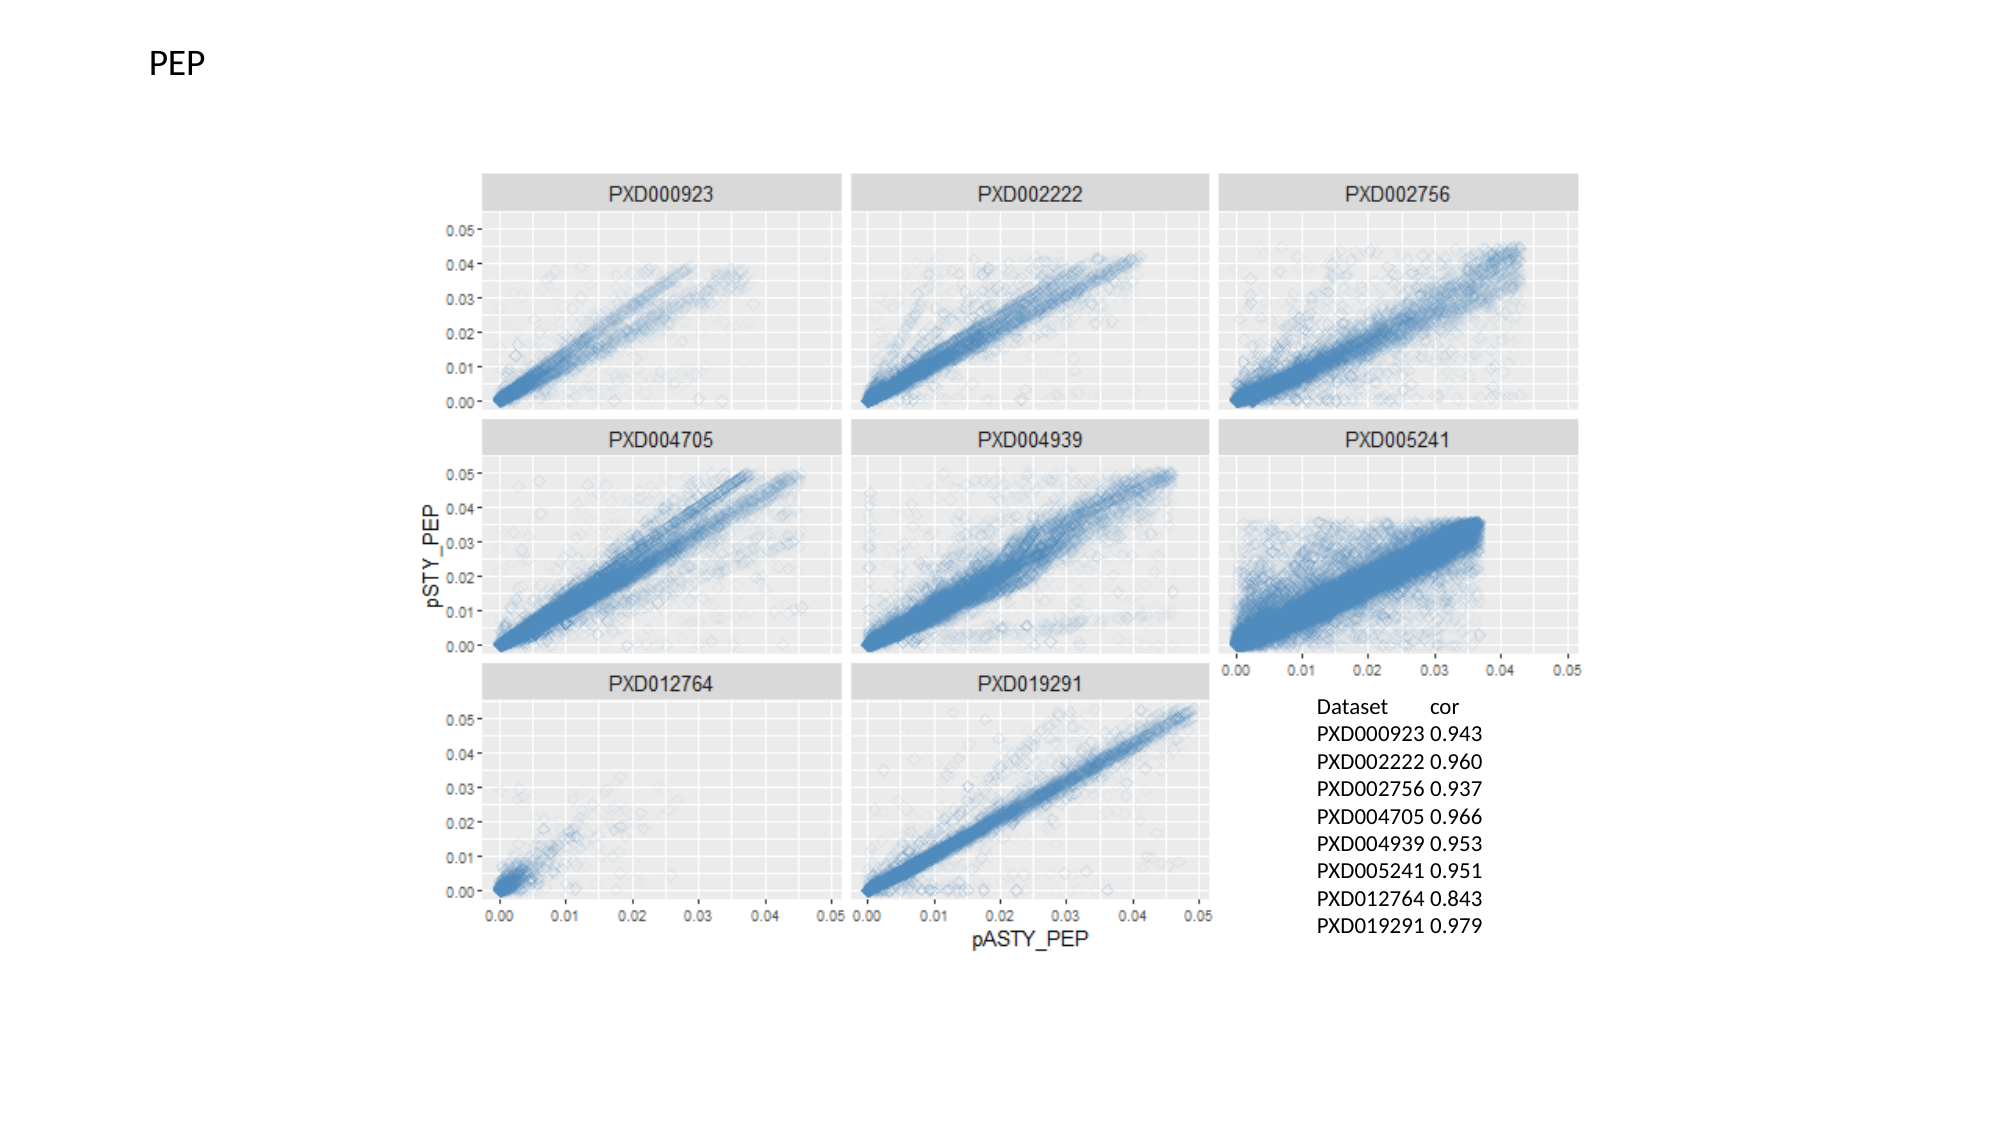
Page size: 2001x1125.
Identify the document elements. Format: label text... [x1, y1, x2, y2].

text_box PEP [133, 30, 503, 91]
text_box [412, 166, 1588, 959]
